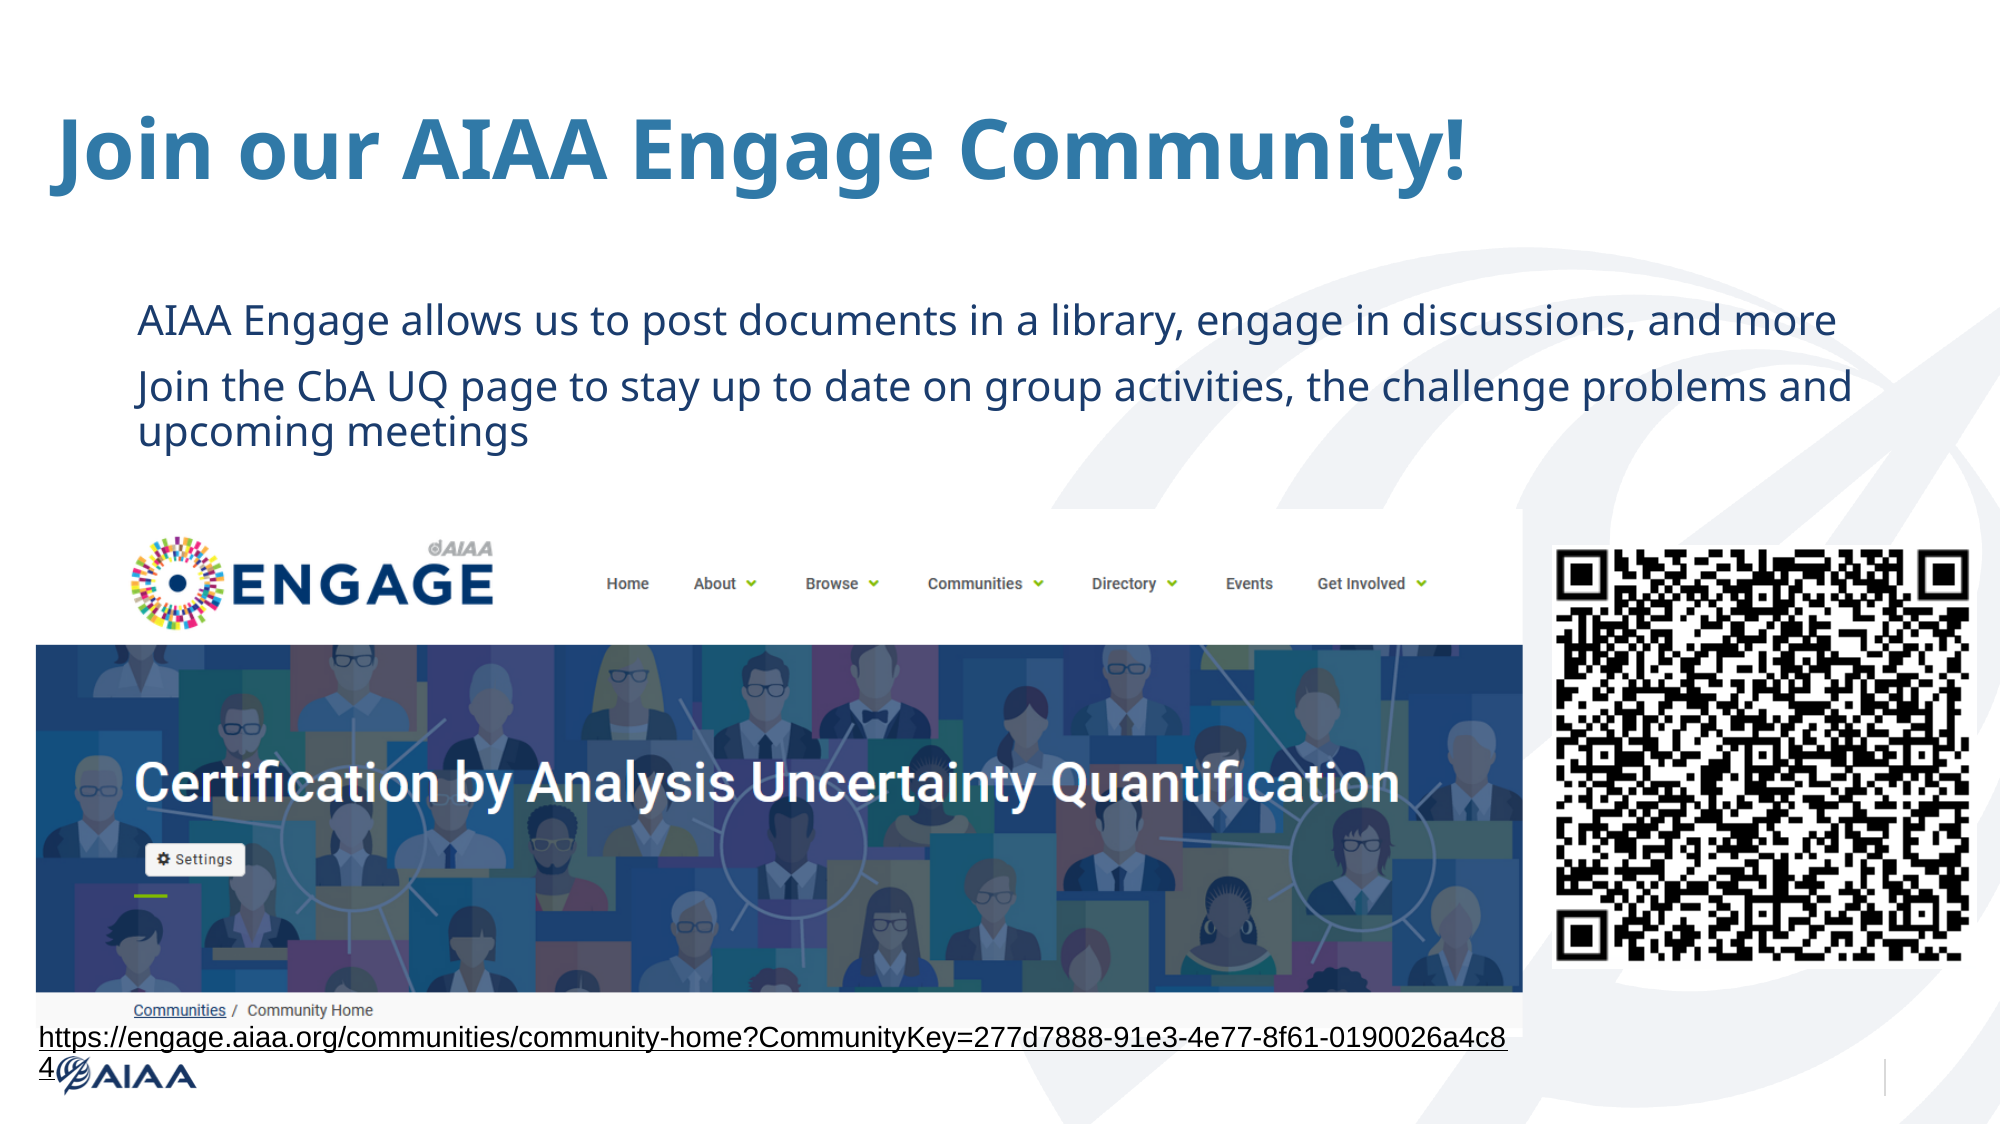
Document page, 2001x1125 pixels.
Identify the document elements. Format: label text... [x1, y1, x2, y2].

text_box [23, 508, 1536, 1063]
list AIAA Engage allows us to post documents in a library, engage in discussions, and more Join the CbA UQ page to stay up to date on group activities, the challenge problems and upcoming meetings [137, 299, 1863, 439]
title Join our AIAA Engage Community! [56, 59, 1942, 252]
picture [1552, 544, 1977, 970]
picture [56, 1063, 197, 1096]
